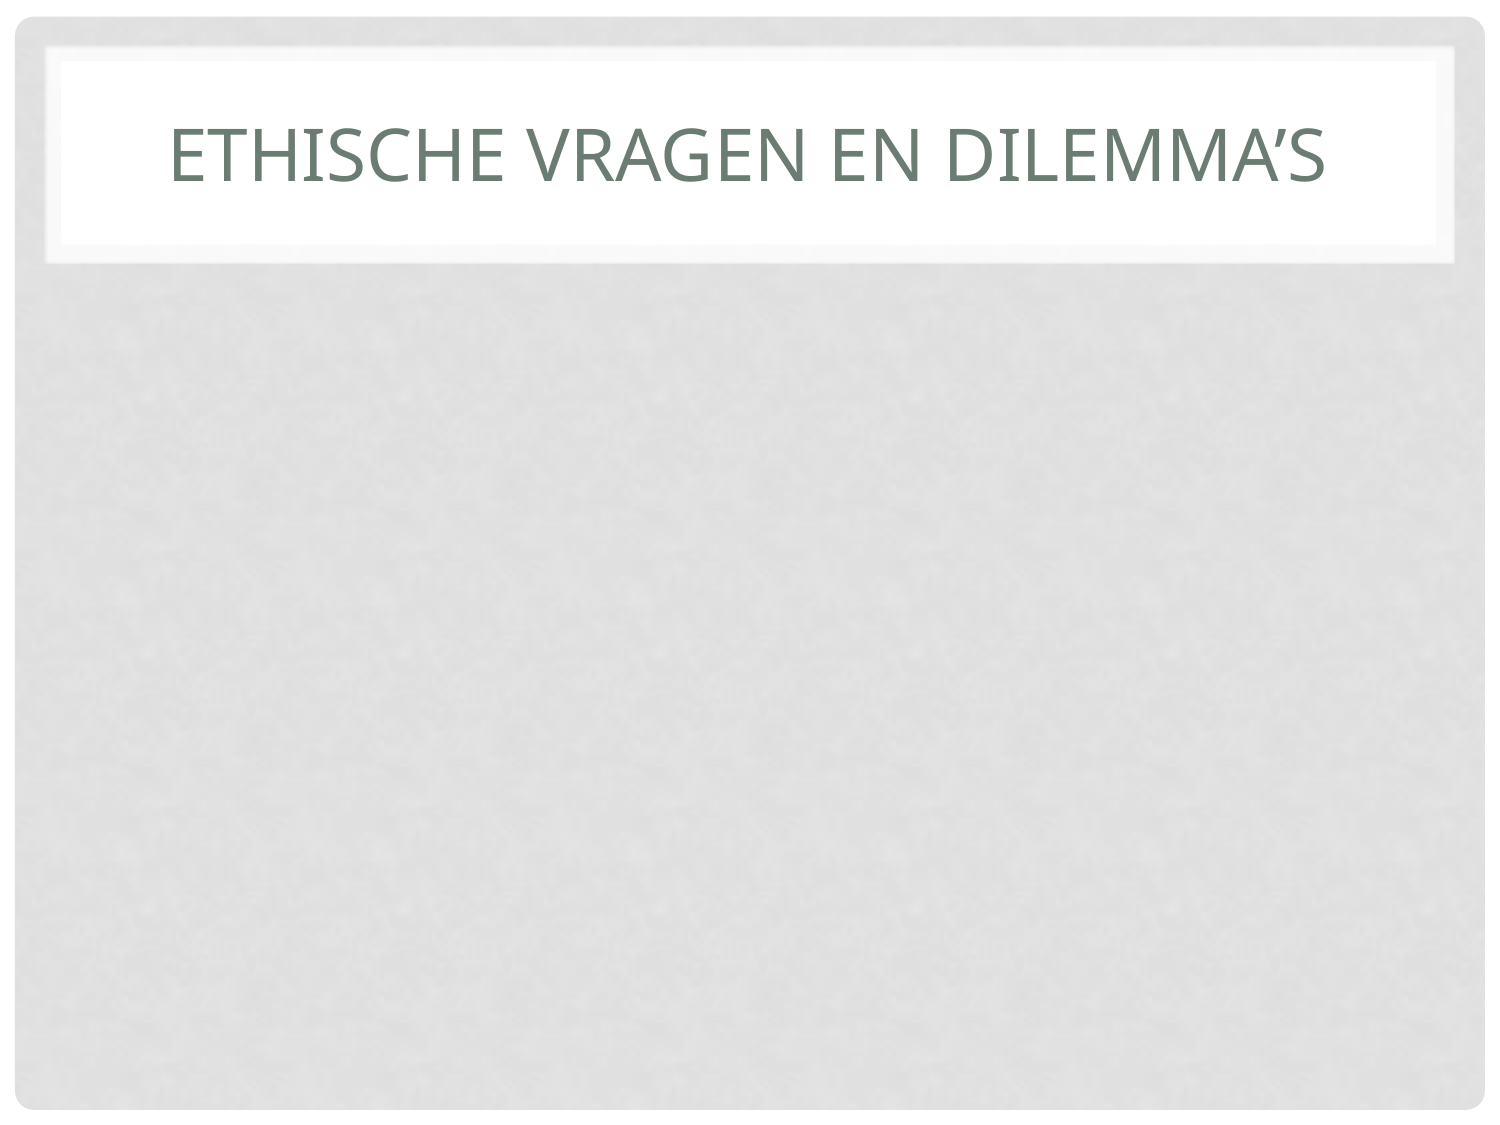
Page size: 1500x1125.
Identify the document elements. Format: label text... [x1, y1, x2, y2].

title ethische vragen en dilemma’s [69, 66, 1425, 238]
